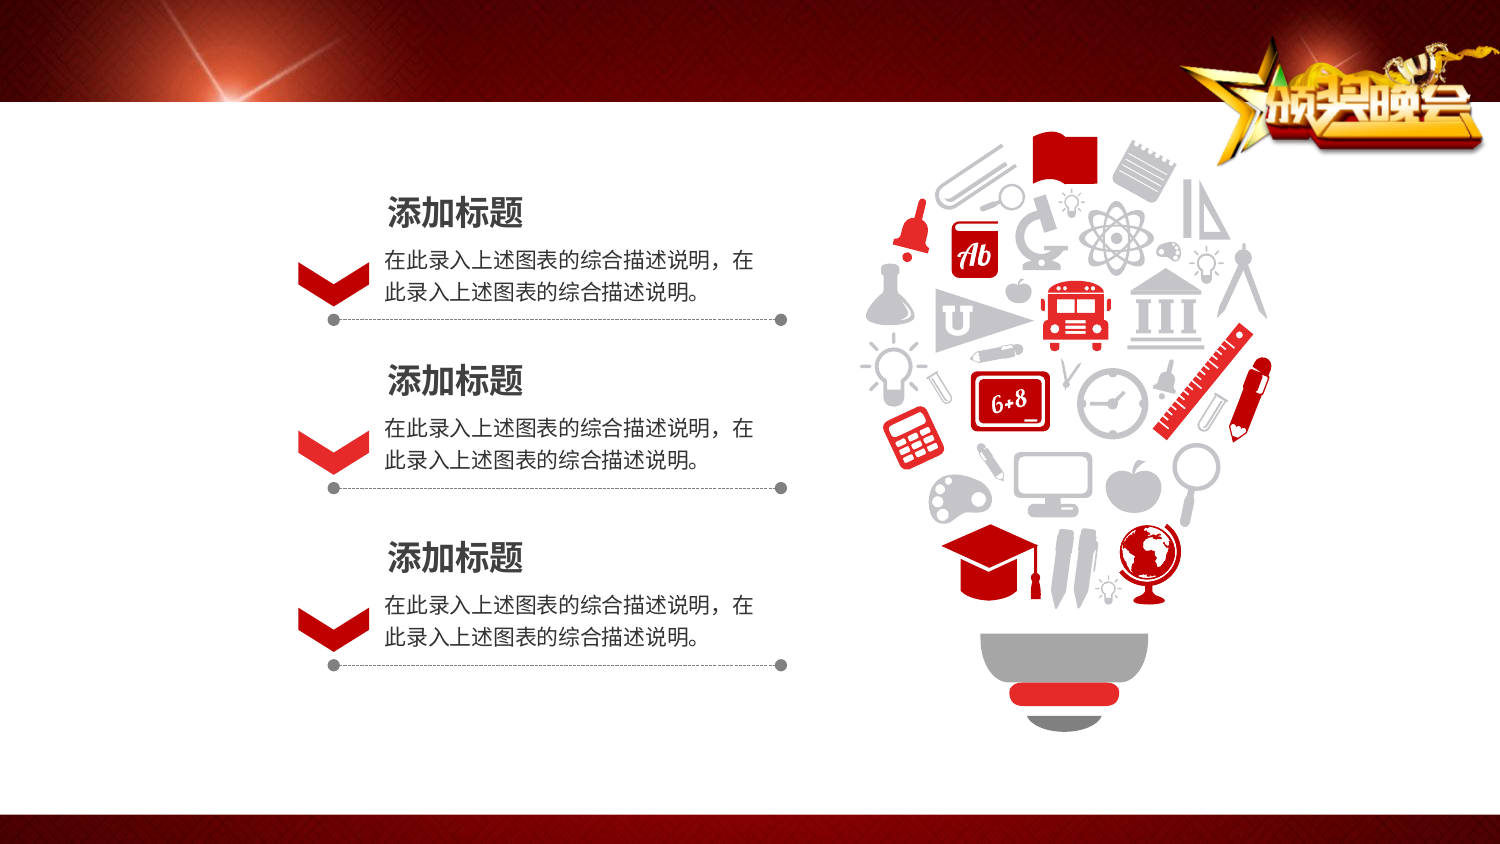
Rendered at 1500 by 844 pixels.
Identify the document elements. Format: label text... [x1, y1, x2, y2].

text_box [944, 161, 1008, 202]
text_box [931, 377, 949, 402]
text_box [909, 381, 919, 392]
text_box [998, 183, 1026, 211]
text_box [1013, 452, 1093, 518]
text_box [1242, 242, 1246, 253]
text_box [1228, 357, 1272, 443]
text_box [935, 288, 1035, 353]
text_box [1152, 322, 1254, 441]
text_box [869, 381, 879, 392]
text_box [916, 364, 928, 369]
text_box [1043, 294, 1109, 340]
text_box 在此录入上述图表的综合描述说明，在此录入上述图表的综合描述说明。 [373, 235, 781, 310]
text_box [969, 344, 1024, 364]
text_box [1140, 228, 1155, 249]
text_box [865, 263, 915, 326]
text_box [1106, 298, 1111, 312]
text_box [1161, 304, 1171, 333]
text_box 添加标题 [376, 530, 536, 581]
text_box [1138, 304, 1149, 333]
text_box [1117, 209, 1145, 238]
text_box [1214, 392, 1229, 403]
text_box [1095, 224, 1110, 230]
text_box [1216, 262, 1247, 319]
text_box 添加标题 [376, 353, 536, 404]
text_box [1088, 209, 1145, 267]
text_box [1130, 291, 1202, 295]
text_box [1158, 329, 1174, 334]
text_box [1117, 239, 1133, 255]
text_box [1077, 368, 1149, 440]
text_box 添加标题 [376, 184, 536, 235]
text_box [928, 374, 953, 404]
text_box [1156, 241, 1182, 262]
text_box [1095, 579, 1118, 605]
text_box [970, 371, 1050, 432]
text_box [883, 406, 945, 470]
text_box [1124, 247, 1138, 252]
text_box [1017, 278, 1025, 288]
text_box 在此录入上述图表的综合描述说明，在此录入上述图表的综合描述说明。 [373, 404, 781, 479]
text_box [909, 341, 919, 352]
text_box [1050, 551, 1072, 603]
text_box [1125, 252, 1130, 260]
text_box [1032, 131, 1098, 185]
text_box [902, 252, 913, 263]
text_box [941, 524, 1042, 601]
text_box [1103, 252, 1108, 260]
text_box [1015, 194, 1068, 271]
text_box [1055, 534, 1074, 553]
text_box [1187, 487, 1196, 496]
text_box [1183, 304, 1194, 333]
text_box [1127, 345, 1205, 350]
text_box [1040, 298, 1045, 312]
text_box [926, 371, 939, 380]
text_box [1158, 393, 1165, 400]
text_box [951, 221, 998, 278]
text_box [869, 341, 879, 352]
text_box [1100, 222, 1116, 238]
text_box [1062, 188, 1086, 218]
text_box 在此录入上述图表的综合描述说明，在此录入上述图表的综合描述说明。 [373, 581, 781, 656]
text_box [1090, 390, 1126, 410]
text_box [1118, 524, 1181, 605]
text_box [1106, 200, 1127, 214]
text_box [1009, 684, 1120, 707]
text_box [1005, 283, 1032, 304]
text_box [1047, 280, 1104, 293]
text_box [297, 605, 371, 654]
text_box [1199, 179, 1231, 240]
text_box [1130, 268, 1202, 291]
text_box [1183, 179, 1192, 238]
text_box [1179, 495, 1195, 528]
text_box [1093, 539, 1099, 572]
text_box [1158, 299, 1174, 304]
text_box [297, 260, 371, 308]
text_box [1189, 250, 1219, 284]
text_box [976, 443, 1004, 482]
text_box [1123, 224, 1138, 230]
text_box [979, 632, 1150, 684]
text_box [1078, 228, 1093, 249]
text_box [1172, 442, 1221, 491]
text_box [1076, 601, 1083, 609]
text_box [1181, 299, 1196, 304]
text_box [1073, 551, 1094, 603]
text_box [892, 198, 930, 254]
text_box [1095, 247, 1109, 252]
text_box [1152, 359, 1176, 394]
picture [0, 0, 1500, 169]
text_box [297, 428, 371, 477]
text_box [1243, 262, 1268, 320]
text_box [874, 347, 913, 407]
text_box [1197, 396, 1226, 432]
text_box [1088, 238, 1116, 267]
text_box [935, 143, 1017, 210]
text_box [1136, 329, 1152, 334]
text_box [1062, 381, 1070, 388]
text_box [1105, 459, 1162, 513]
text_box [1106, 262, 1127, 276]
text_box [1112, 139, 1177, 203]
text_box [1025, 714, 1103, 733]
text_box [892, 332, 896, 345]
text_box [1053, 602, 1060, 610]
text_box [1125, 217, 1130, 225]
text_box [1234, 249, 1252, 265]
text_box [1092, 342, 1102, 352]
text_box [859, 364, 872, 369]
text_box [1110, 232, 1123, 245]
text_box [1050, 342, 1060, 352]
text_box [1130, 337, 1202, 342]
text_box [1136, 299, 1152, 304]
text_box [1060, 358, 1067, 383]
text_box [928, 474, 992, 524]
picture [0, 815, 1500, 844]
text_box [1080, 528, 1097, 536]
text_box [1103, 217, 1108, 225]
text_box [1202, 400, 1223, 429]
text_box [980, 201, 997, 212]
text_box [1077, 534, 1097, 553]
text_box [1058, 528, 1074, 536]
text_box [1065, 362, 1082, 384]
